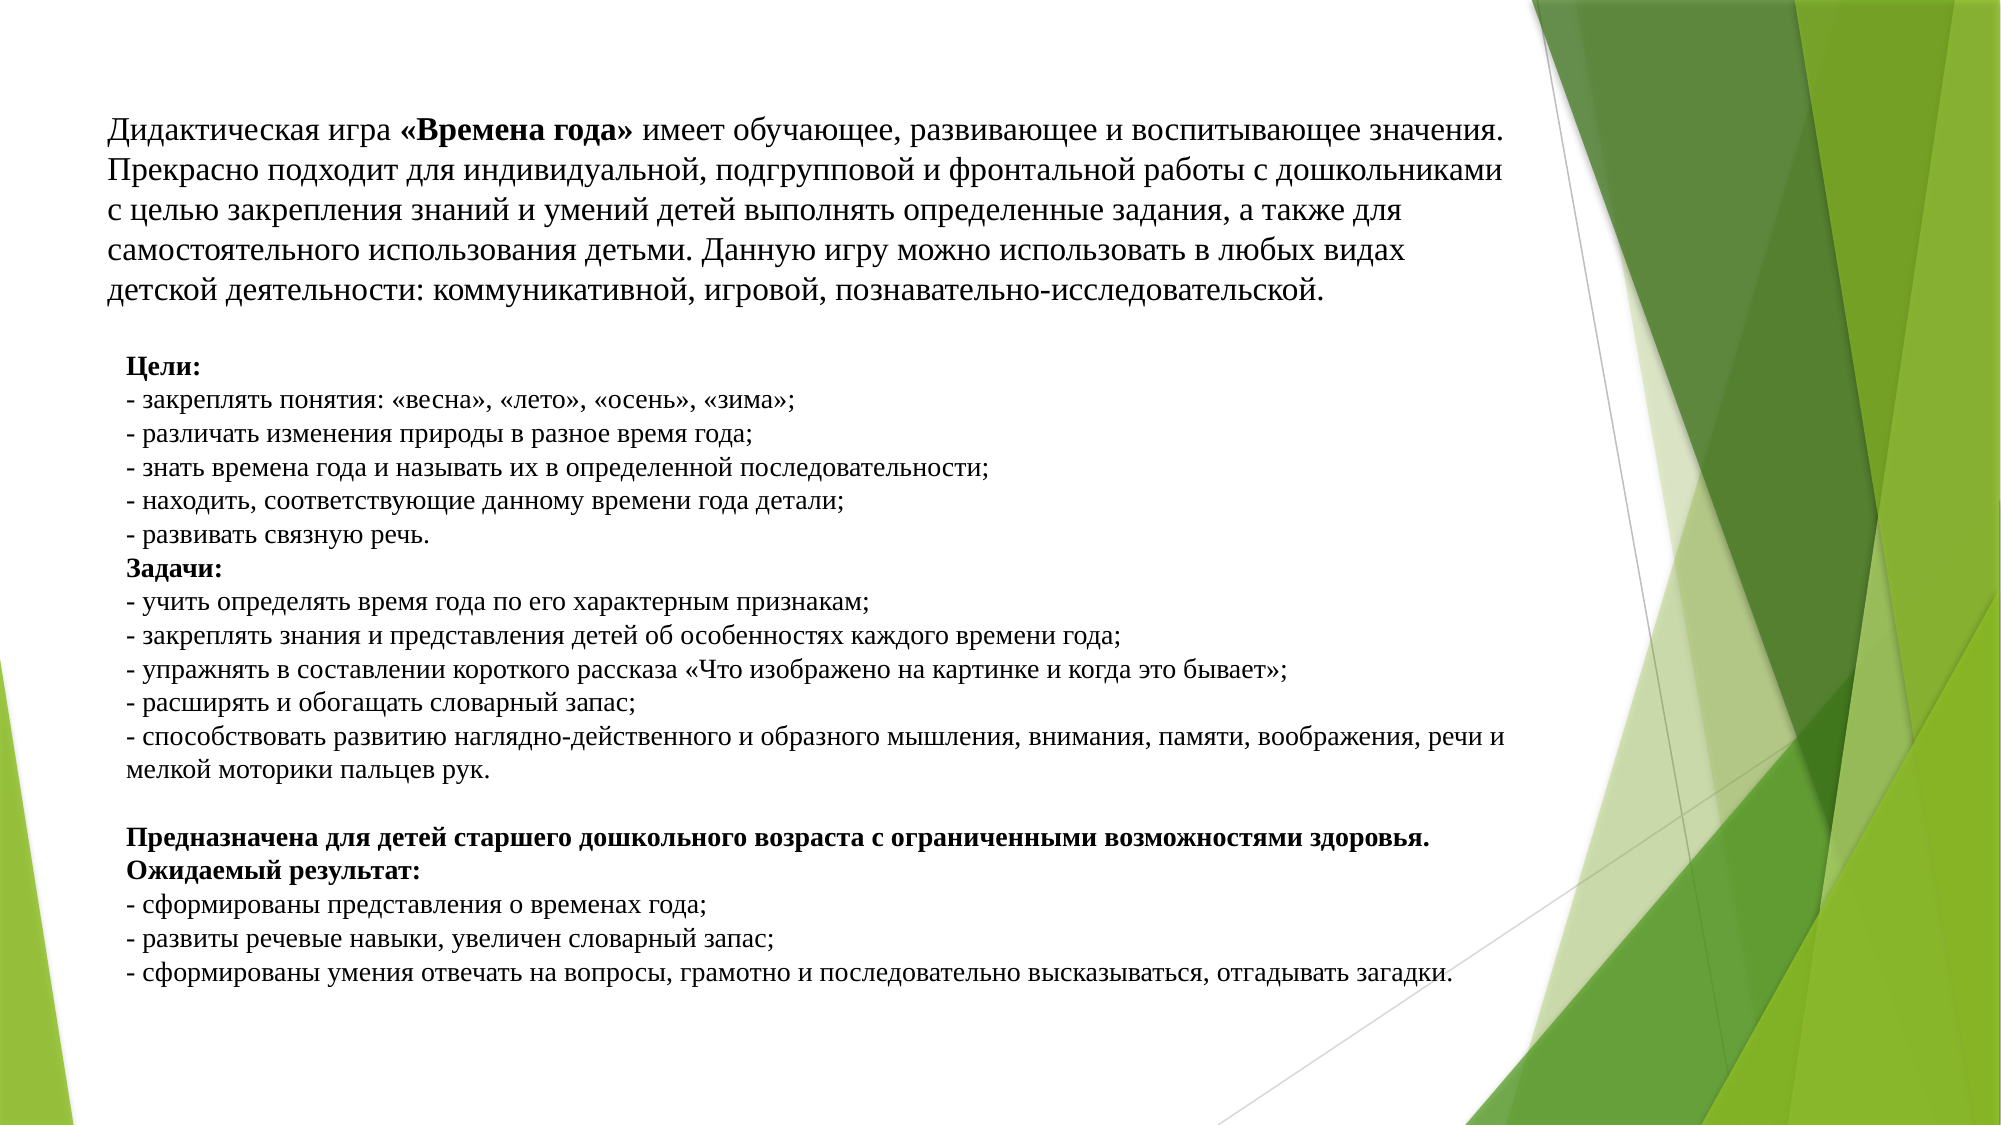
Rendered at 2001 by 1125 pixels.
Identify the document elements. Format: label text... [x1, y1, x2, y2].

title Дидактическая игра «Времена года» имеет обучающее, развивающее и воспитывающее значения. Прекрасно подходит для индивидуальной, подгрупповой и фронтальной работы с дошкольниками с целью закрепления знаний и умений детей выполнять определенные задания, а также для самостоятельного использования детьми. Данную игру можно использовать в любых видах детской деятельности: коммуникативной, игровой, познавательно-исследовательской. [92, 99, 1522, 317]
list Цели: - закреплять понятия: «весна», «лето», «осень», «зима»; - различать изменения природы в разное время года; - знать времена года и называть их в определенной последовательности; - находить, соответствующие данному времени года детали; - развивать связную речь. Задачи: - учить определять время года по его характерным признакам; - закреплять знания и представления детей об особенностях каждого времени года; - упражнять в составлении короткого рассказа «Что изображено на картинке и когда это бывает»; - расширять и обогащать словарный запас; - способствовать развитию наглядно-действенного и образного мышления, внимания, памяти, воображения, речи и мелкой моторики пальцев рук. Предназначена для детей старшего дошкольного возраста с ограниченными возможностями здоровья. Ожидаемый результат: - сформированы представления о временах года; - развиты речевые навыки, увеличен словарный запас; - сформированы умения отвечать на вопросы, грамотно и последовательно высказываться, отгадывать загадки. [111, 339, 1522, 1070]
